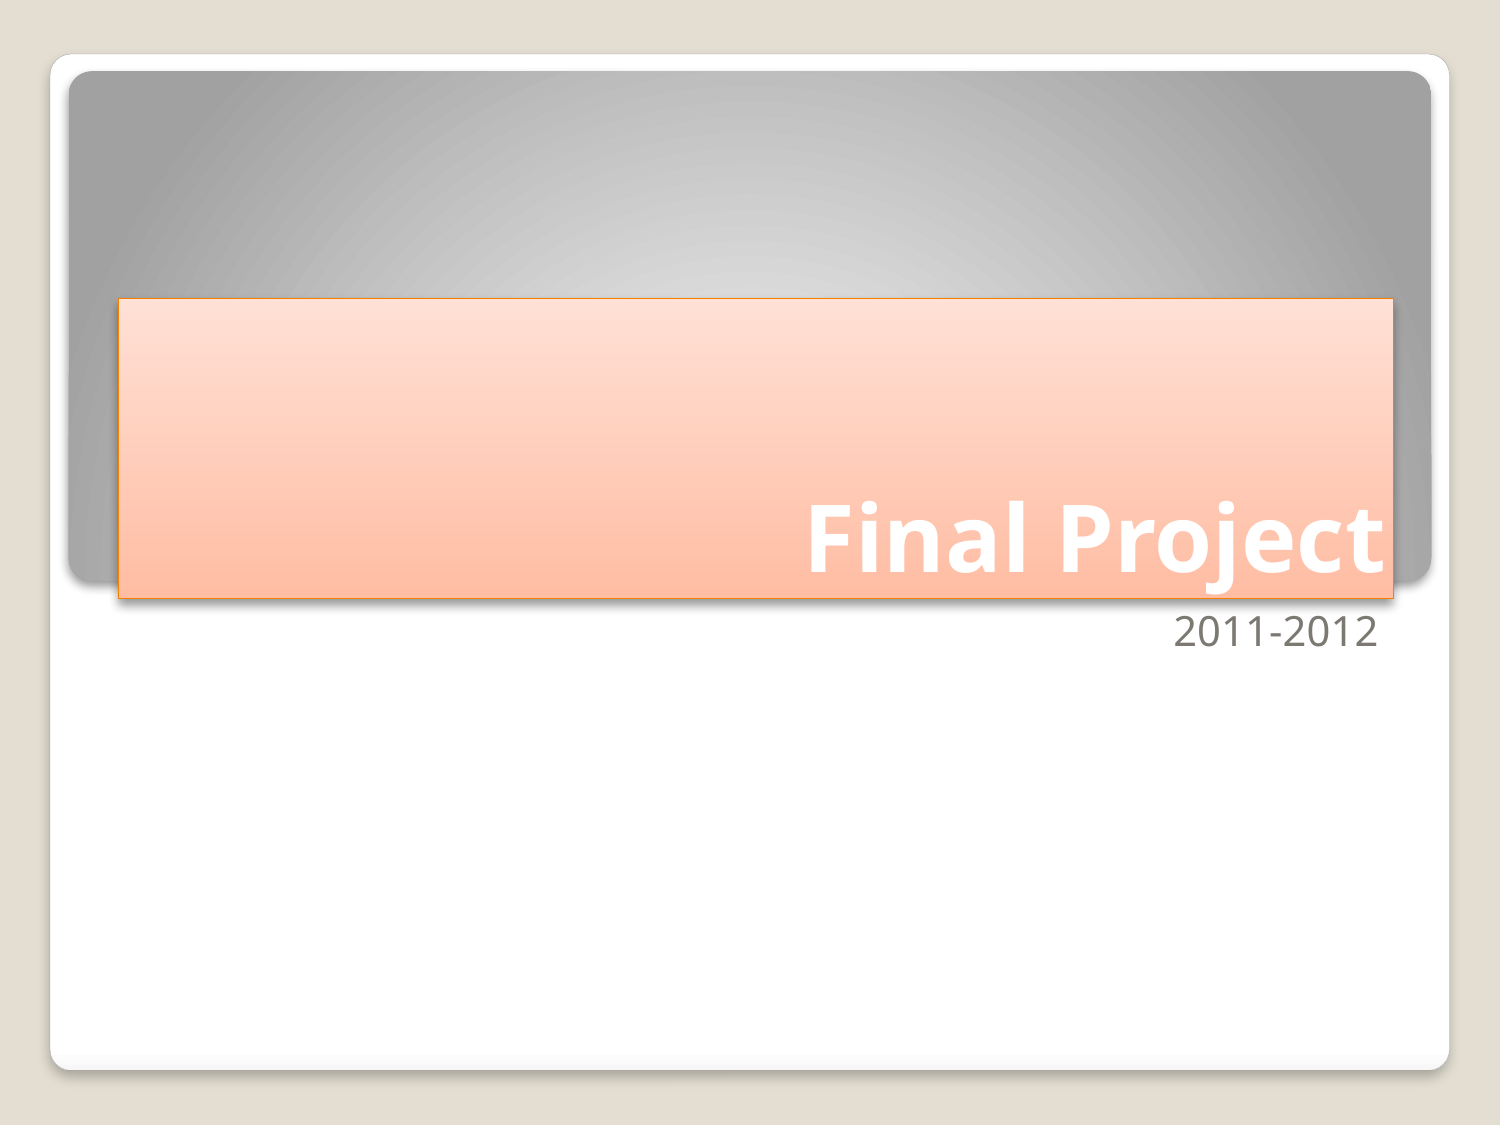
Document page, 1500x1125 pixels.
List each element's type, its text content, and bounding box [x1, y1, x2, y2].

subtitle 2011-2012 [118, 604, 1394, 755]
title Final Project [118, 298, 1394, 599]
